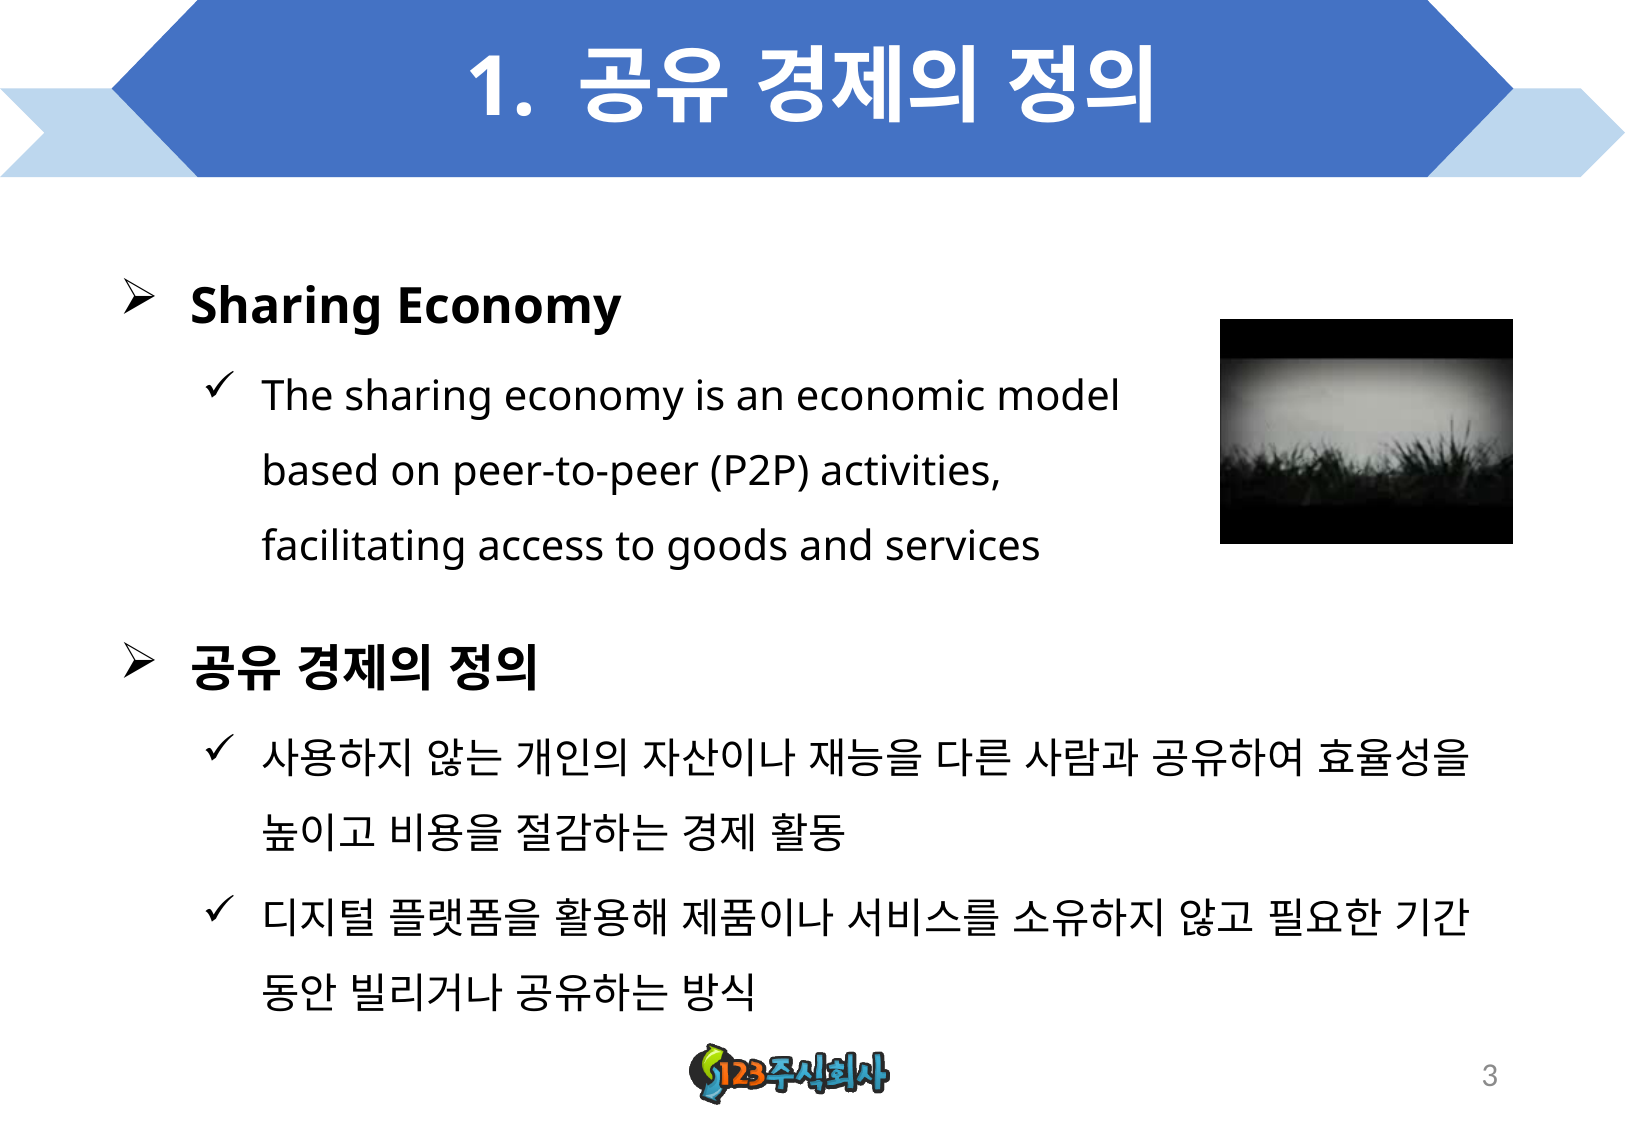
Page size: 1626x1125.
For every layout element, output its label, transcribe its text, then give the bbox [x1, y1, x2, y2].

text_box 공유 경제의 정의 사용하지 않는 개인의 자산이나 재능을 다른 사람과 공유하여 효율성을 높이고 비용을 절감하는 경제 활동 디지털 플랫폼을 활용해 제품이나 서비스를 소유하지 않고 필요한 기간 동안 빌리거나 공유하는 방식 [104, 598, 1524, 1024]
slide_number 3 [1147, 1042, 1514, 1103]
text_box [1220, 318, 1514, 545]
picture [679, 1032, 899, 1114]
list Sharing Economy The sharing economy is an economic model based on peer-to-peer (P2P) activities, facilitating access to goods and services [104, 235, 1195, 598]
title 1. 공유 경제의 정의 [0, 0, 1625, 178]
